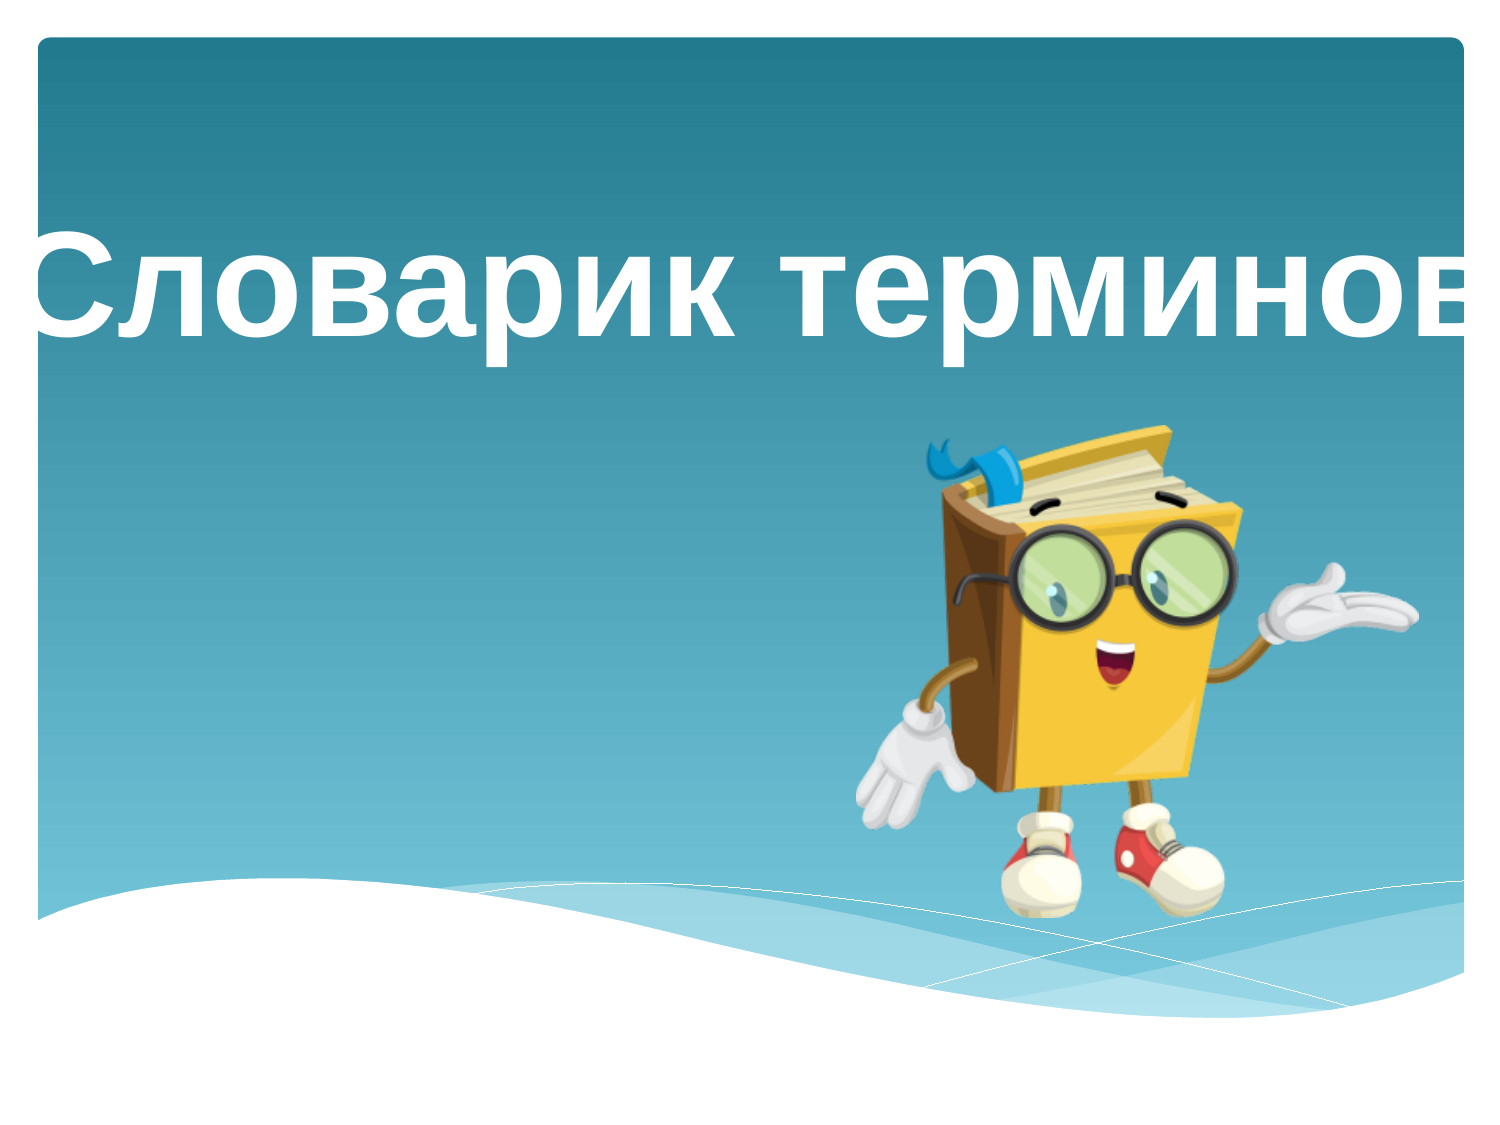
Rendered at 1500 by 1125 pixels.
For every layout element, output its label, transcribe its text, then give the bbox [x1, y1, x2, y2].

picture [855, 425, 1419, 918]
title Словарик терминов [0, 101, 1500, 374]
